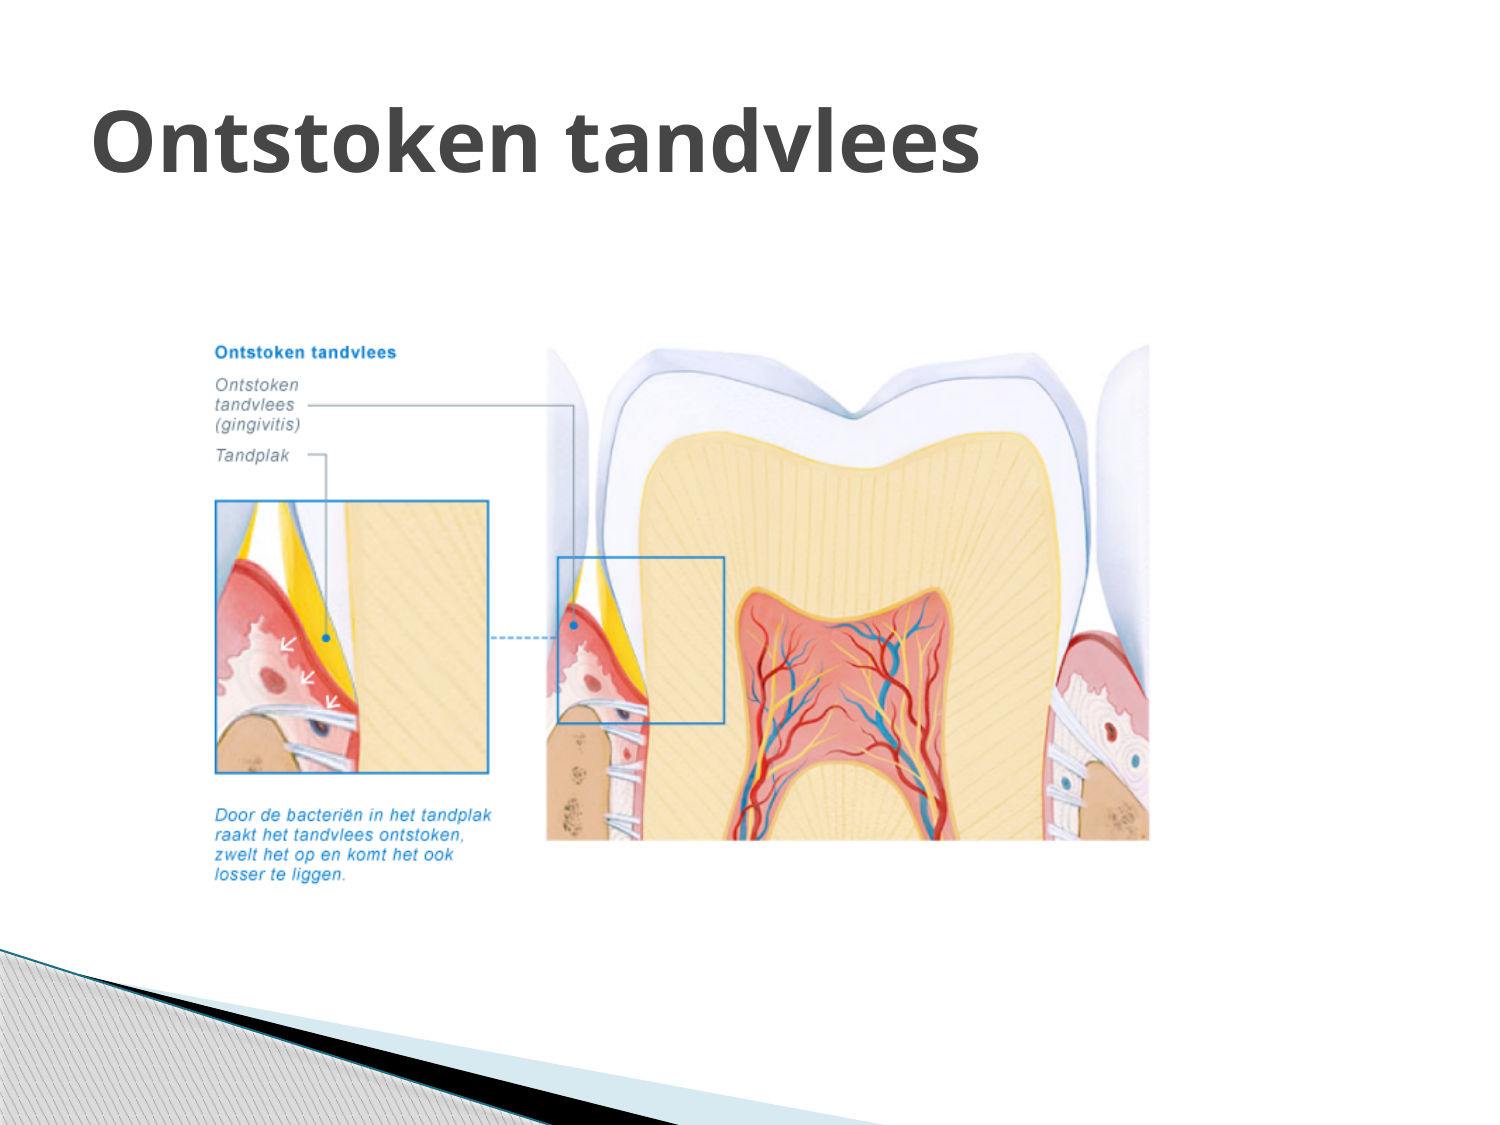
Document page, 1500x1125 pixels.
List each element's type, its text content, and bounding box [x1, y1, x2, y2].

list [175, 302, 1329, 906]
title Ontstoken tandvlees [75, 45, 1425, 233]
